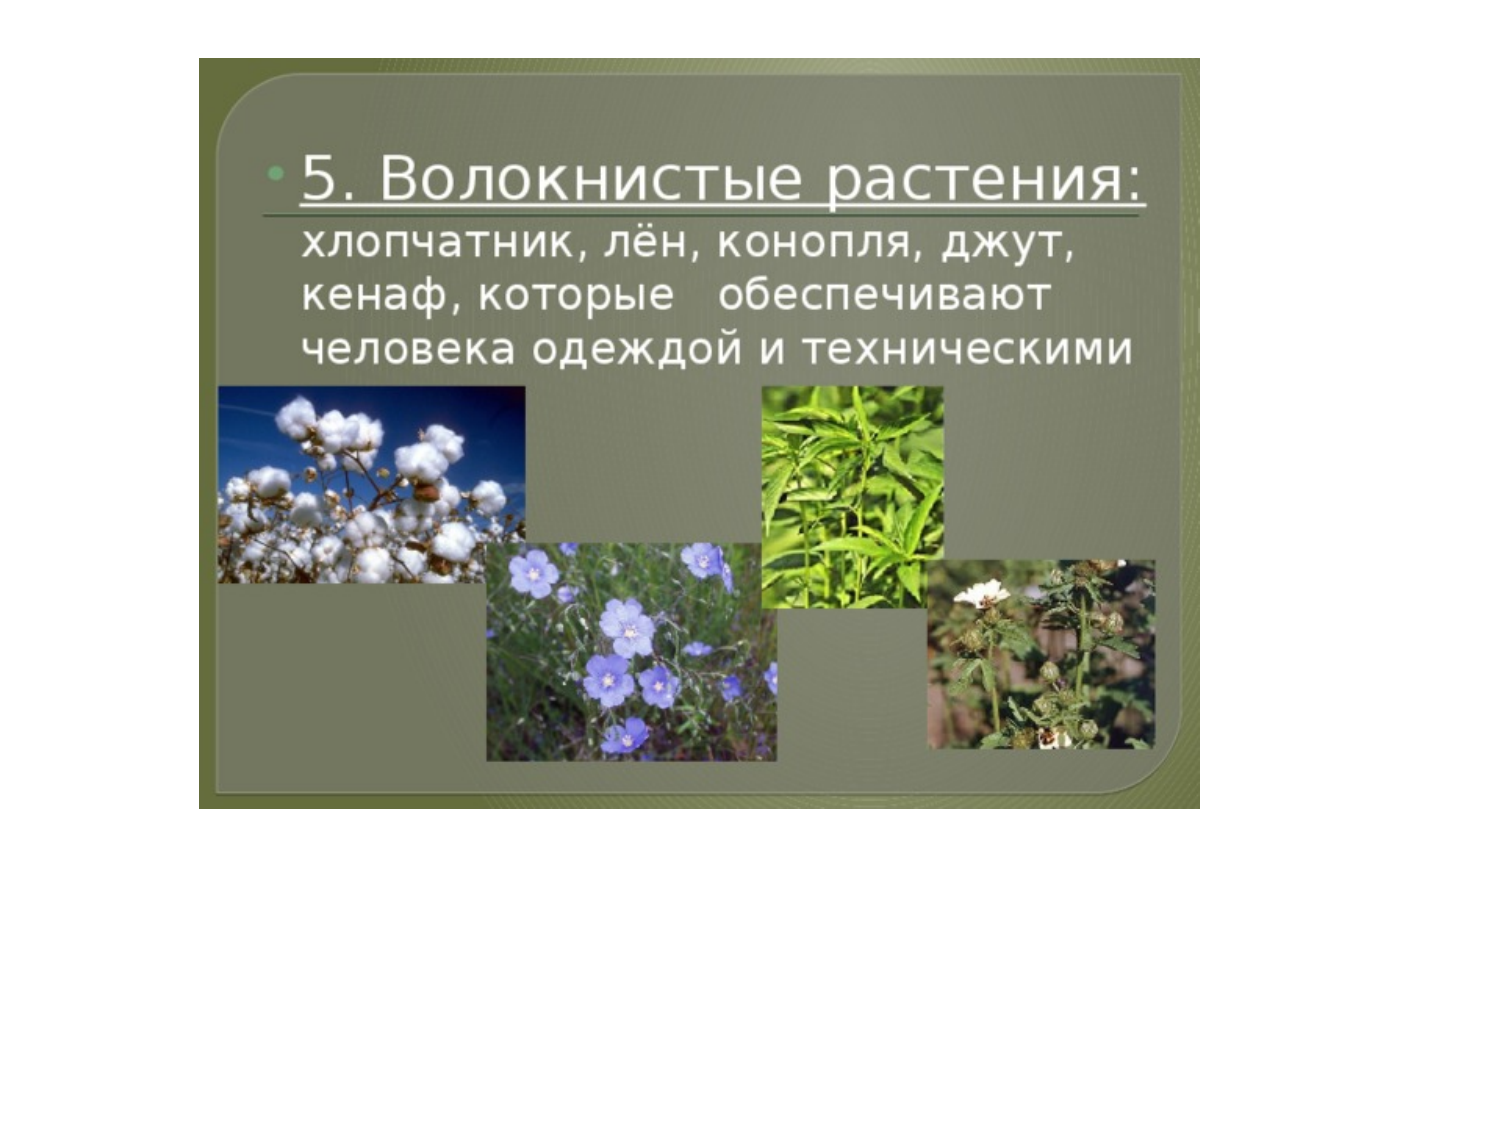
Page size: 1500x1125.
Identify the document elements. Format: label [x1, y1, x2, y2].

picture [198, 58, 1200, 809]
